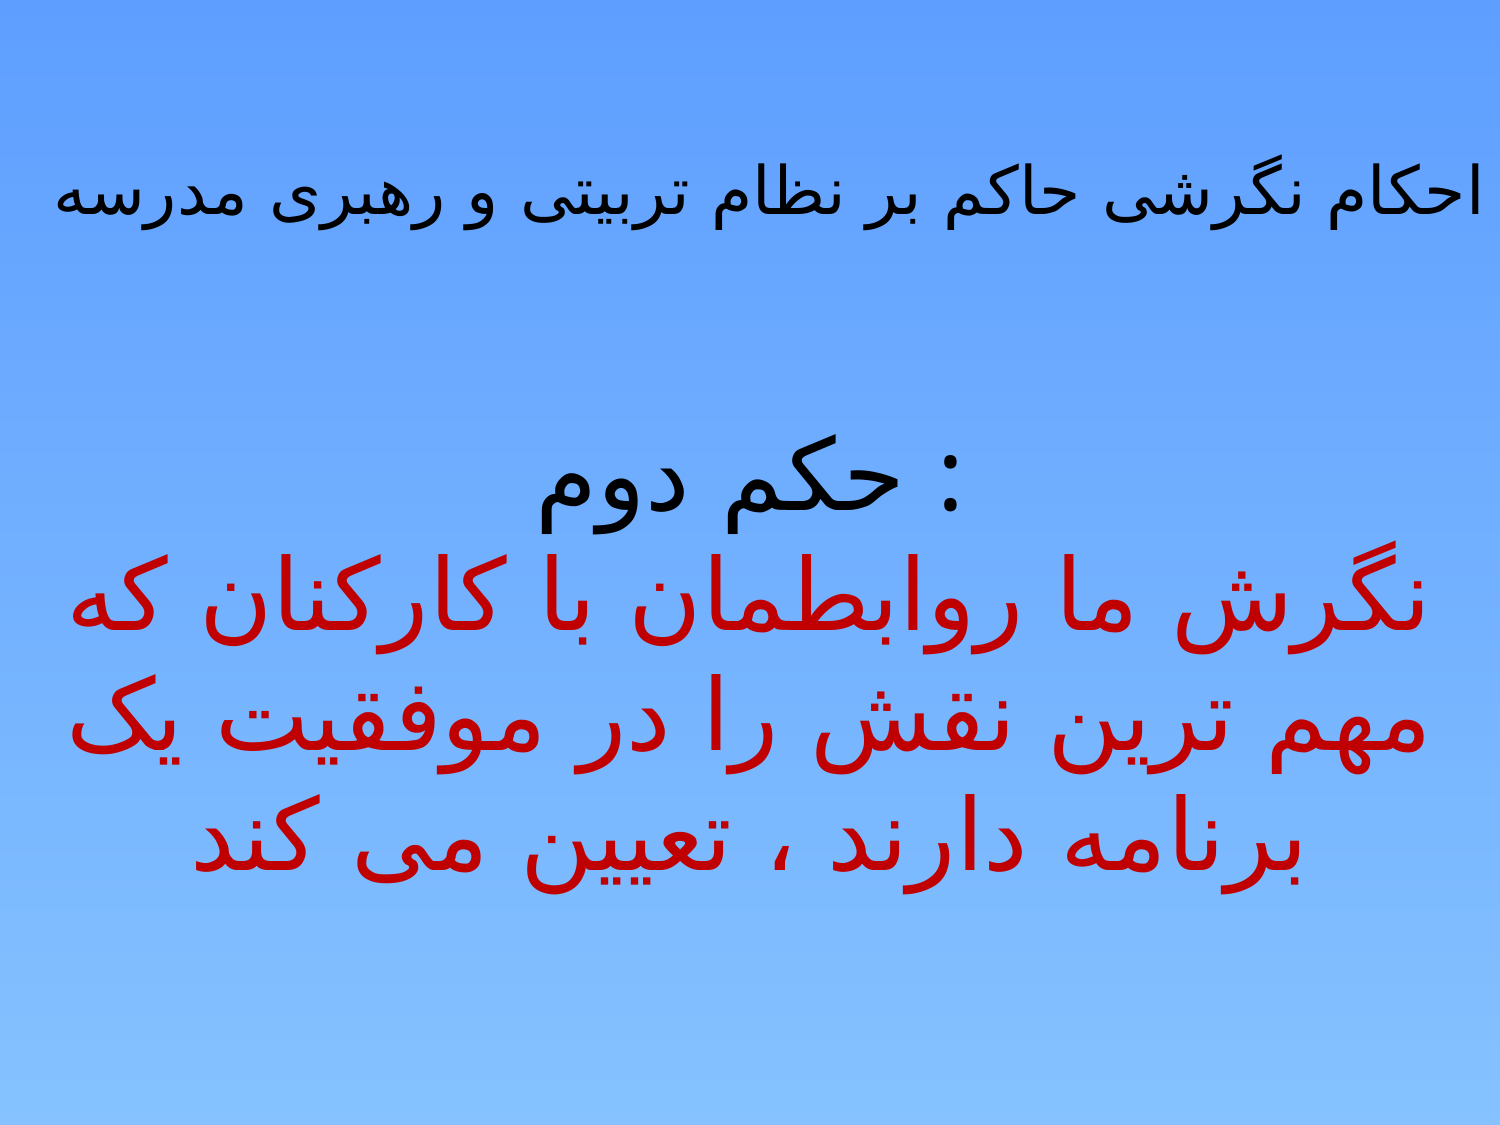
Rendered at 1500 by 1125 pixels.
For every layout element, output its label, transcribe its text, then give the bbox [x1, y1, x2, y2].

text_box احکام نگرشی حاکم بر نظام تربیتی و رهبری مدرسه [38, 140, 1500, 236]
text_box حکم دوم : نگرش ما روابطمان با کارکنان که مهم ترین نقش را در موفقیت یک برنامه دارند ، تعیین می کند [23, 282, 1477, 898]
